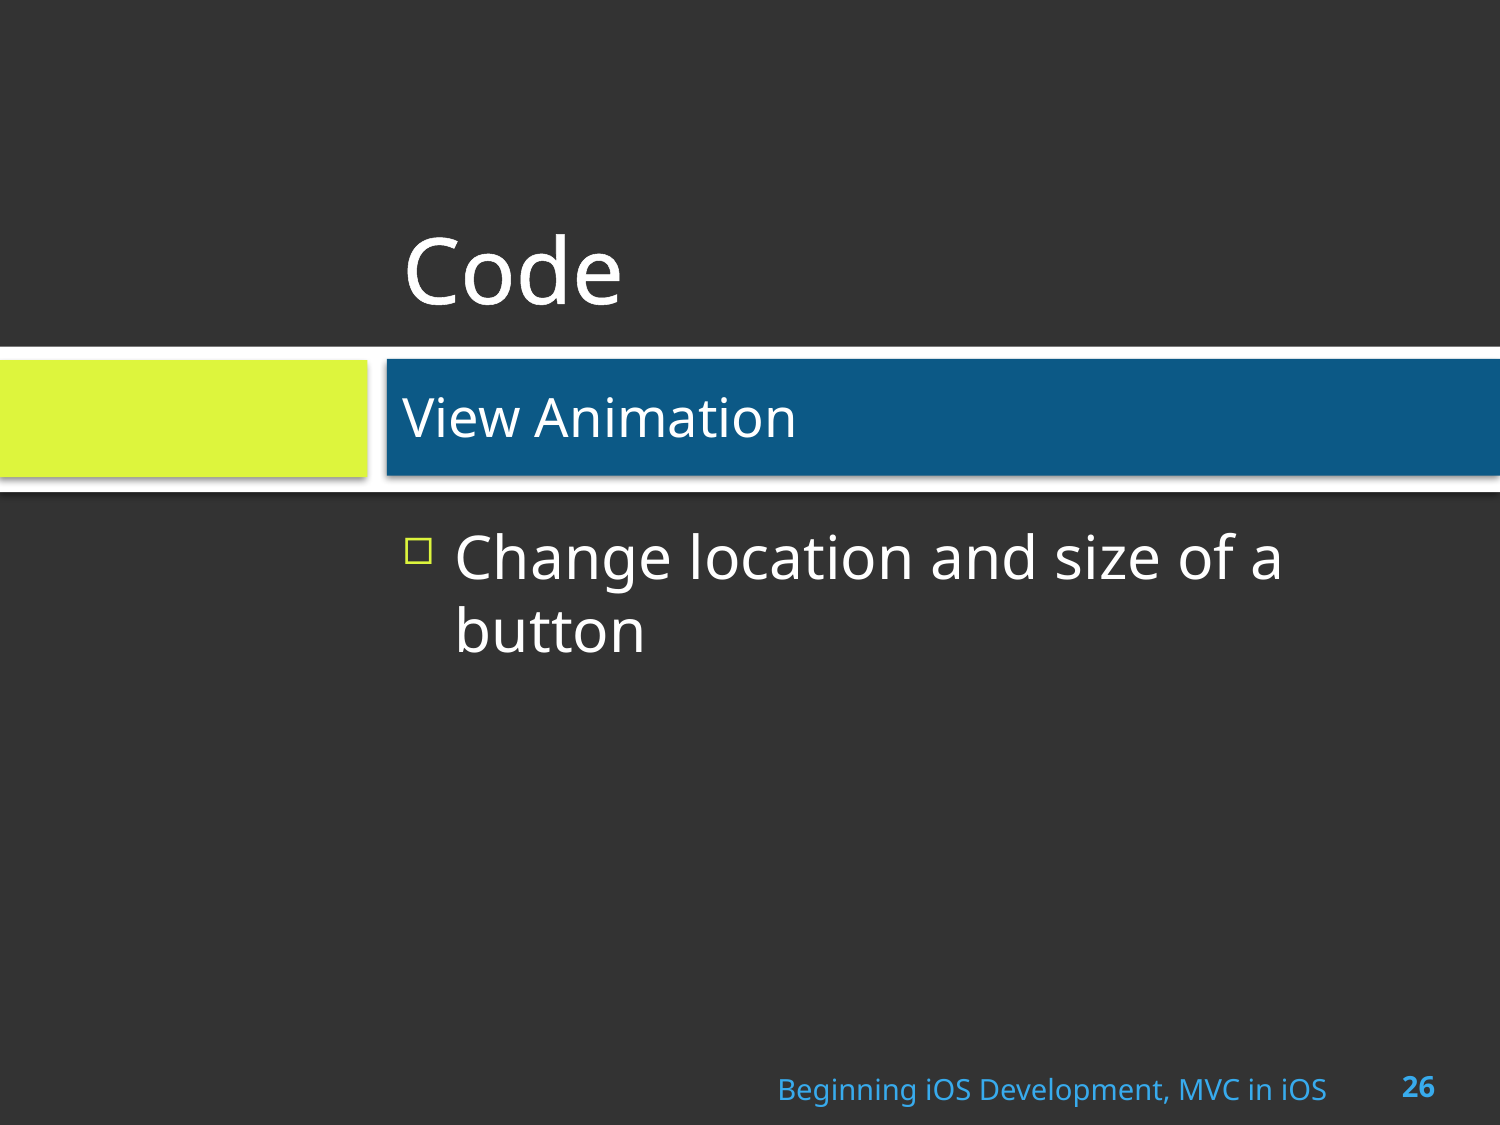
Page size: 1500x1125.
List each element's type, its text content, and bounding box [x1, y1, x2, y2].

subtitle View Animation [387, 359, 1488, 473]
list Change location and size of a button [387, 512, 1488, 1035]
footer Beginning iOS Development, MVC in iOS [379, 1058, 1343, 1119]
slide_number 26 [1350, 1057, 1488, 1120]
title Code [387, 29, 1450, 330]
